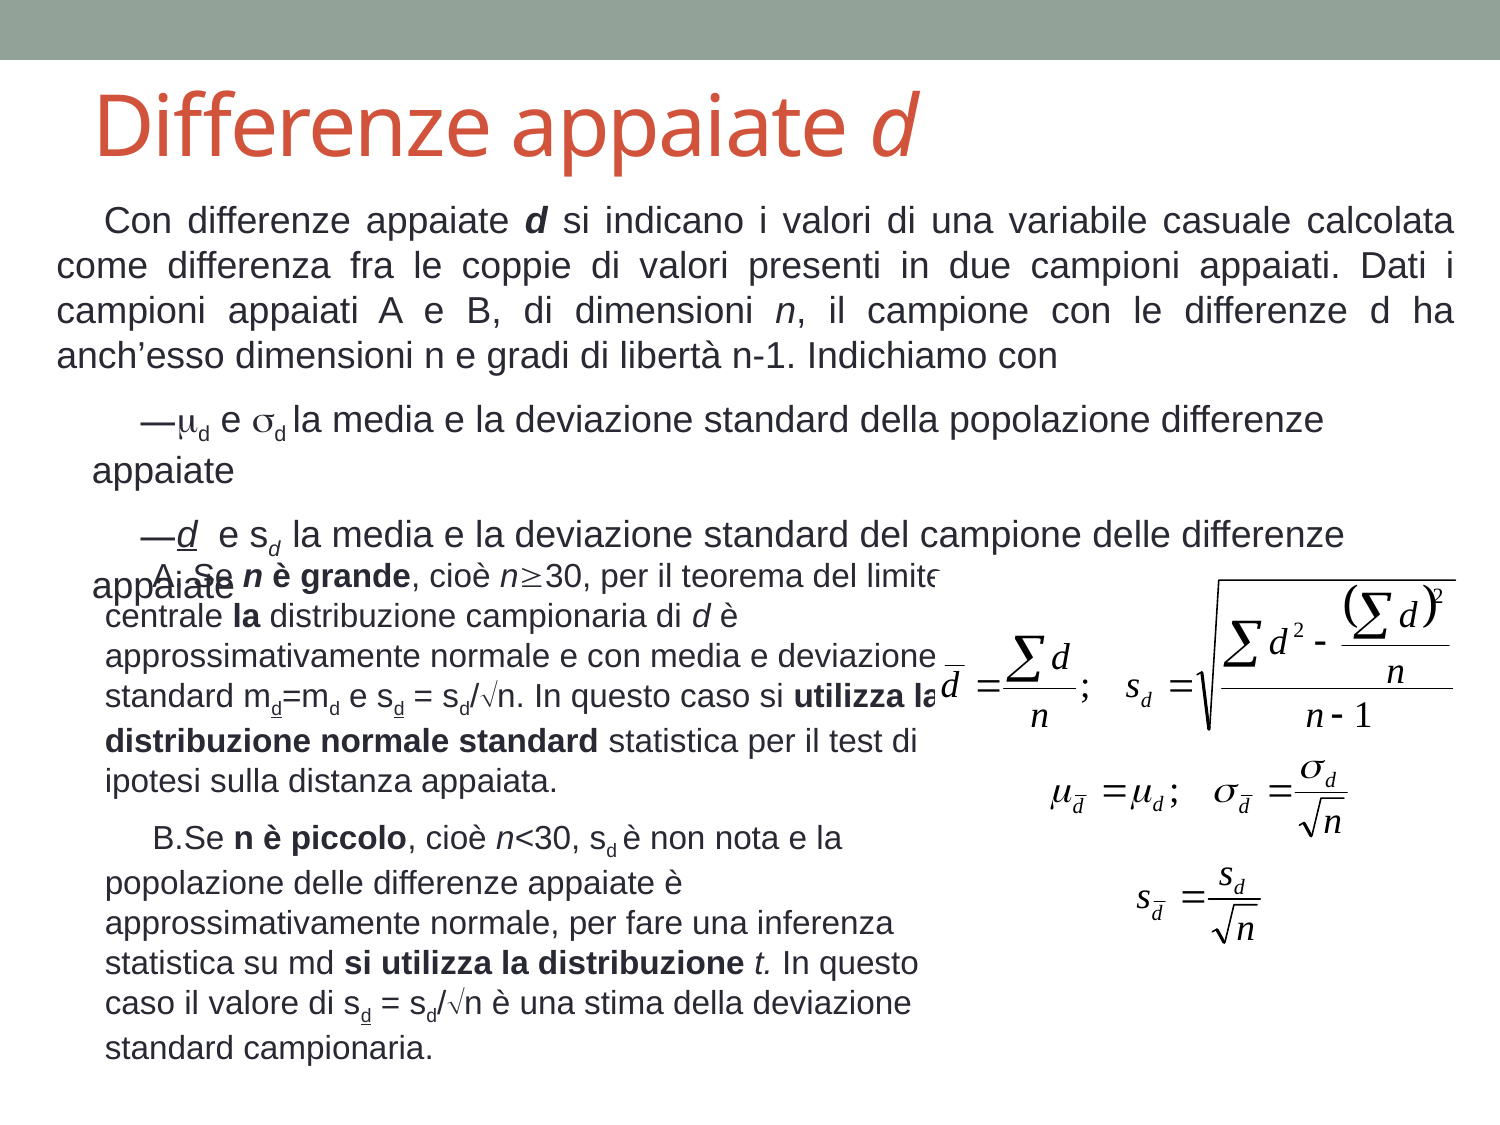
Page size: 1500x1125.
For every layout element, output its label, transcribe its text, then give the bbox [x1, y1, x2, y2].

text_box Con differenze appaiate d si indicano i valori di una variabile casuale calcolata come differenza fra le coppie di valori presenti in due campioni appaiati. Dati i campioni appaiati A e B, di dimensioni n, il campione con le differenze d ha anch’esso dimensioni n e gradi di libertà n-1. Indichiamo con md e sd la media e la deviazione standard della popolazione differenze appaiate d e sd la media e la deviazione standard del campione delle differenze appaiate [41, 188, 1469, 614]
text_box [934, 570, 1463, 952]
title Differenze appaiate d [77, 62, 1353, 181]
text_box Se n è grande, cioè n30, per il teorema del limite centrale la distribuzione campionaria di d è approssimativamente normale e con media e deviazione standard md=md e sd = sd/n. In questo caso si utilizza la distribuzione normale standard statistica per il test di ipotesi sulla distanza appaiata. Se n è piccolo, cioè n<30, sd è non nota e la popolazione delle differenze appaiate è approssimativamente normale, per fare una inferenza statistica su md si utilizza la distribuzione t. In questo caso il valore di sd = sd/n è una stima della deviazione standard campionaria. [54, 547, 973, 1074]
